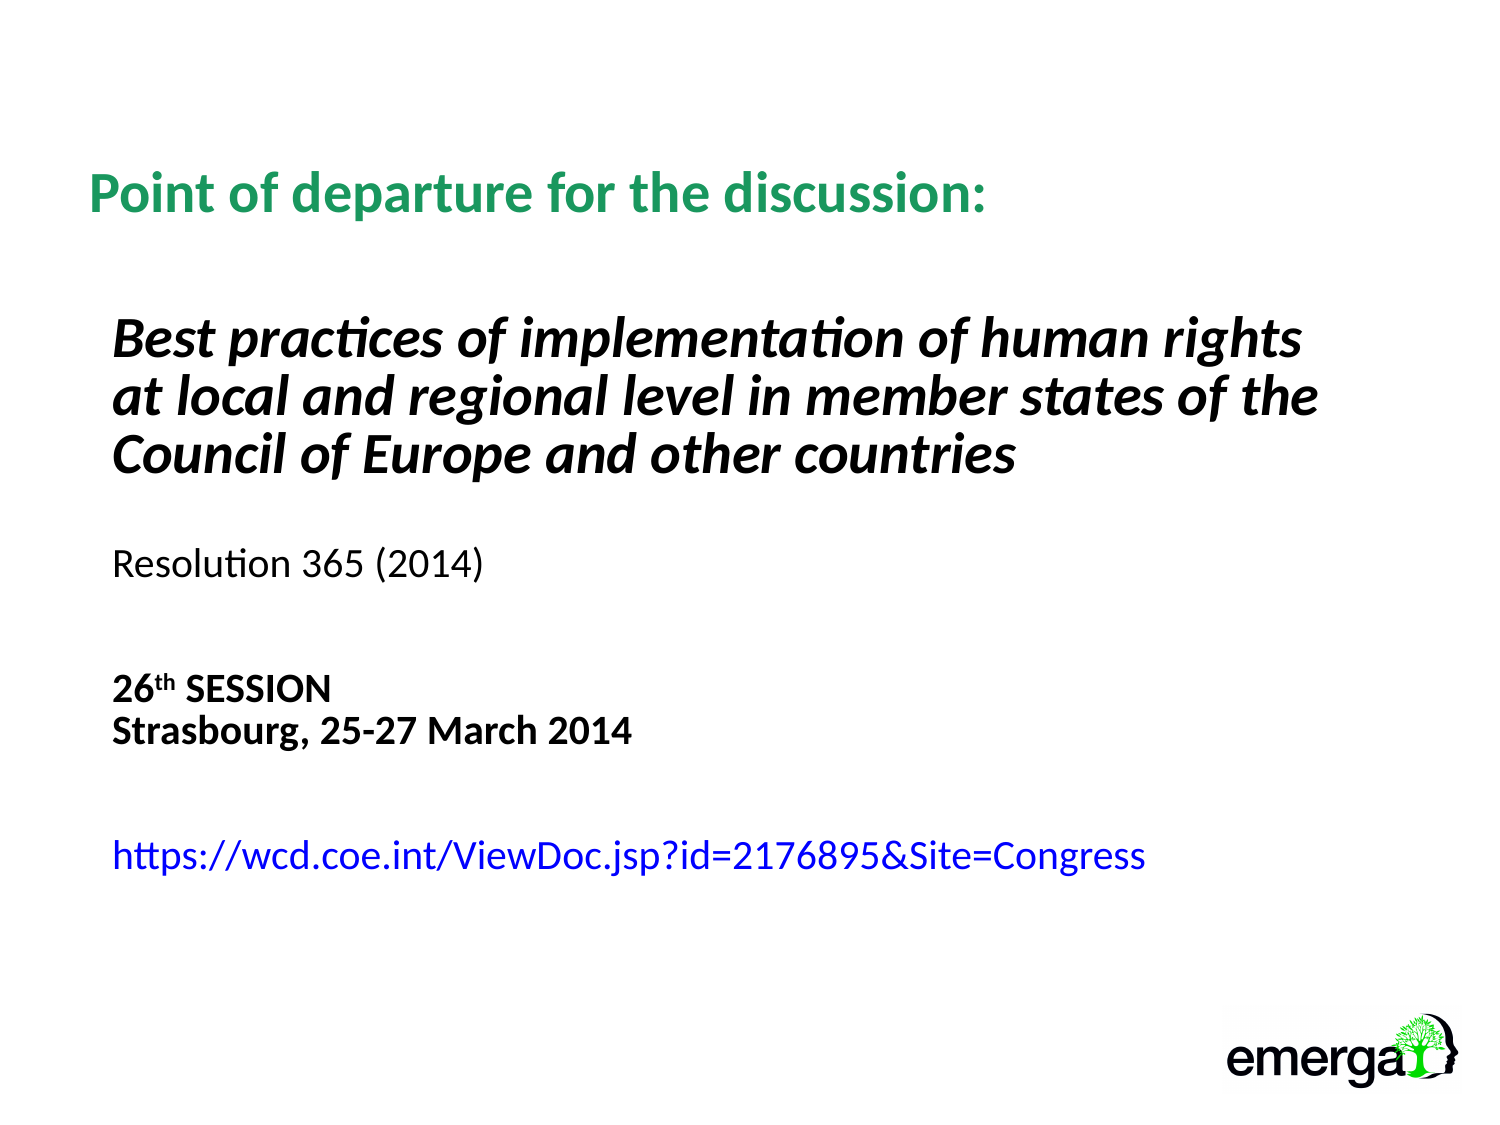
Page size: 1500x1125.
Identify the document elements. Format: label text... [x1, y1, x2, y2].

picture [1222, 1005, 1462, 1095]
text_box Point of departure for the discussion: [74, 44, 1480, 232]
table_header Best practices of implementation of human rights at local and regional level in member states of the Council of Europe and other countries Resolution 365 (2014) 26th SESSION Strasbourg, 25-27 March 2014 https://wcd.coe.int/ViewDoc.jsp?id=2176895&Site=Congress [112, 313, 1341, 971]
